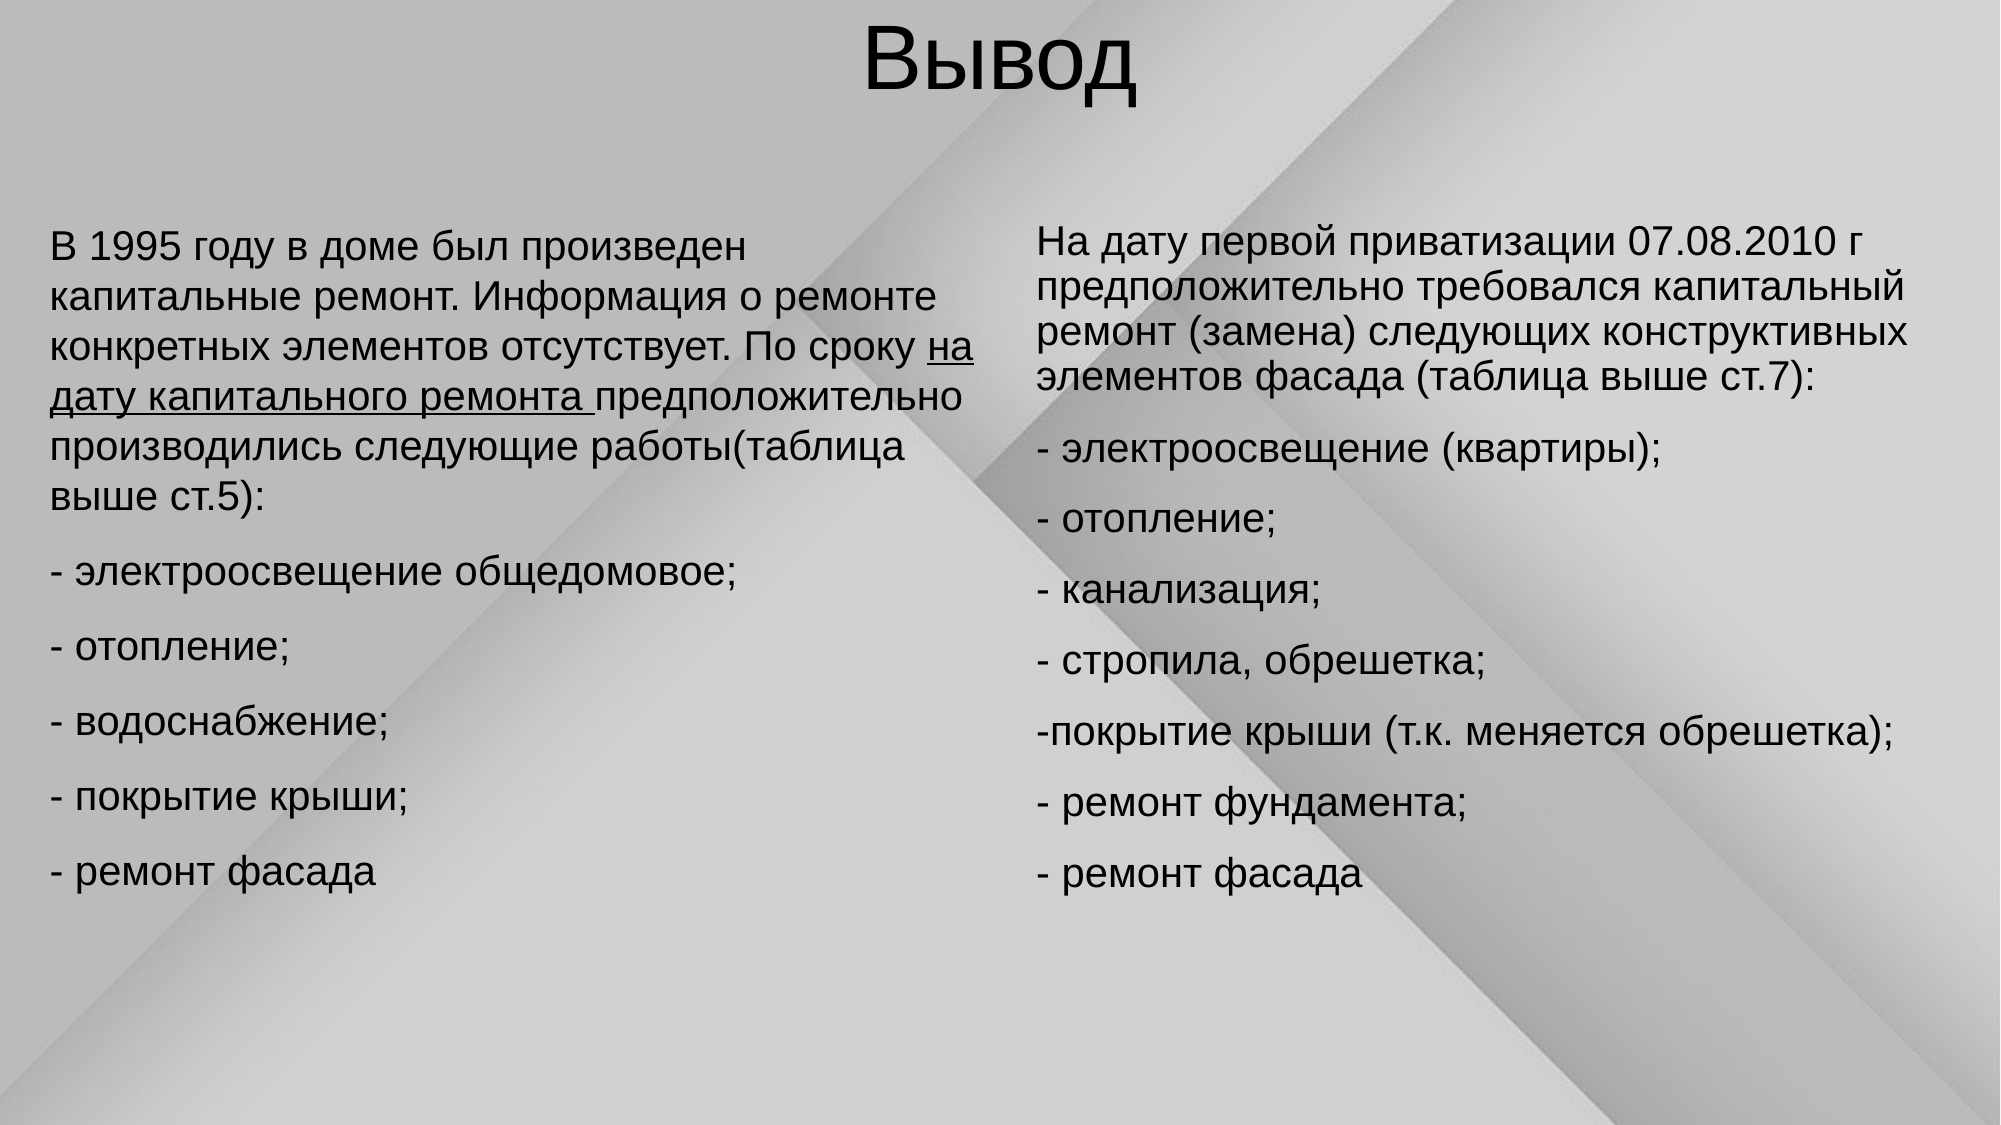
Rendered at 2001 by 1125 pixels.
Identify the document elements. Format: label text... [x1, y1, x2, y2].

picture [0, 0, 2001, 1125]
title Вывод [137, 0, 1863, 169]
list На дату первой приватизации 07.08.2010 г предположительно требовался капитальный ремонт (замена) следующих конструктивных элементов фасада (таблица выше ст.7): - электроосвещение (квартиры); - отопление; - канализация; - стропила, обрешетка; -покрытие крыши (т.к. меняется обрешетка); - ремонт фундамента; - ремонт фасада [1021, 211, 1986, 926]
text_box В 1995 году в доме был произведен капитальные ремонт. Информация о ремонте конкретных элементов отсутствует. По сроку на дату капитального ремонта предположительно производились следующие работы(таблица выше ст.5): - электроосвещение общедомовое; - отопление; - водоснабжение; - покрытие крыши; - ремонт фасада [34, 211, 999, 902]
